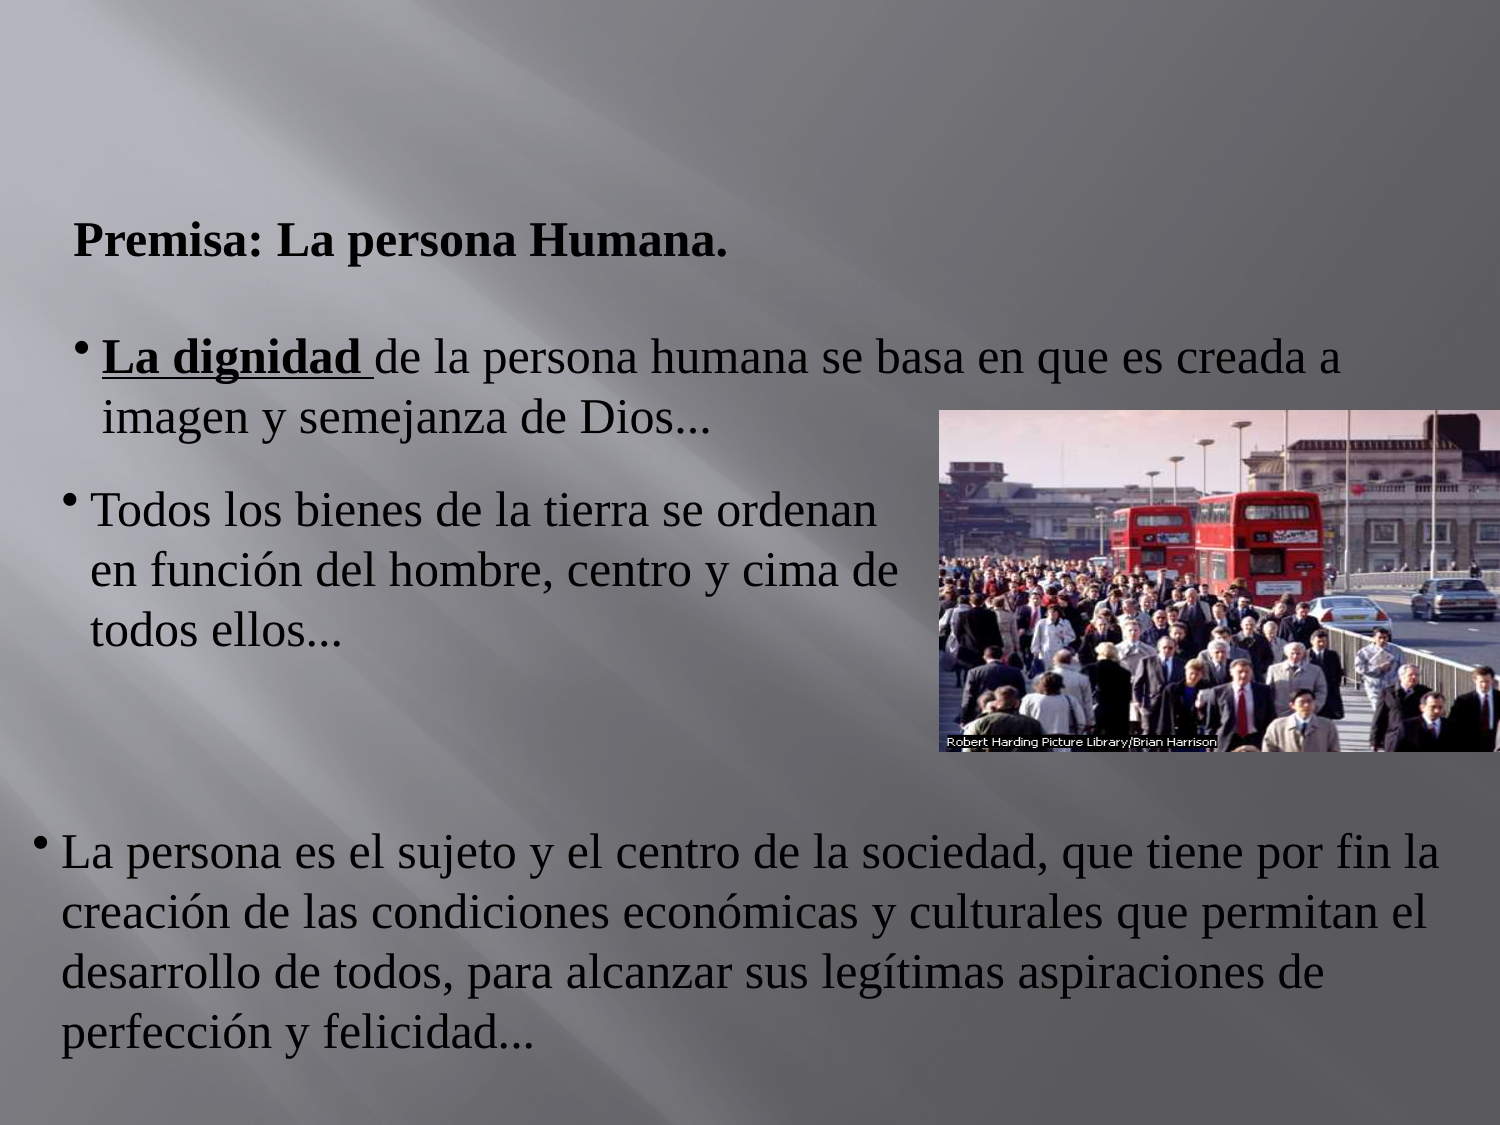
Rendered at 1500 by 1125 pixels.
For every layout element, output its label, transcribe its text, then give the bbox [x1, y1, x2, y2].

picture [938, 409, 1500, 752]
text_box Premisa: La persona Humana. [58, 199, 1168, 274]
text_box Todos los bienes de la tierra se ordenan en función del hombre, centro y cima de todos ellos... [46, 468, 926, 664]
text_box La dignidad de la persona humana se basa en que es creada a imagen y semejanza de Dios... [58, 316, 1442, 452]
text_box La persona es el sujeto y el centro de la sociedad, que tiene por fin la creación de las condiciones económicas y culturales que permitan el desarrollo de todos, para alcanzar sus legítimas aspiraciones de perfección y felicidad... [17, 810, 1500, 1066]
